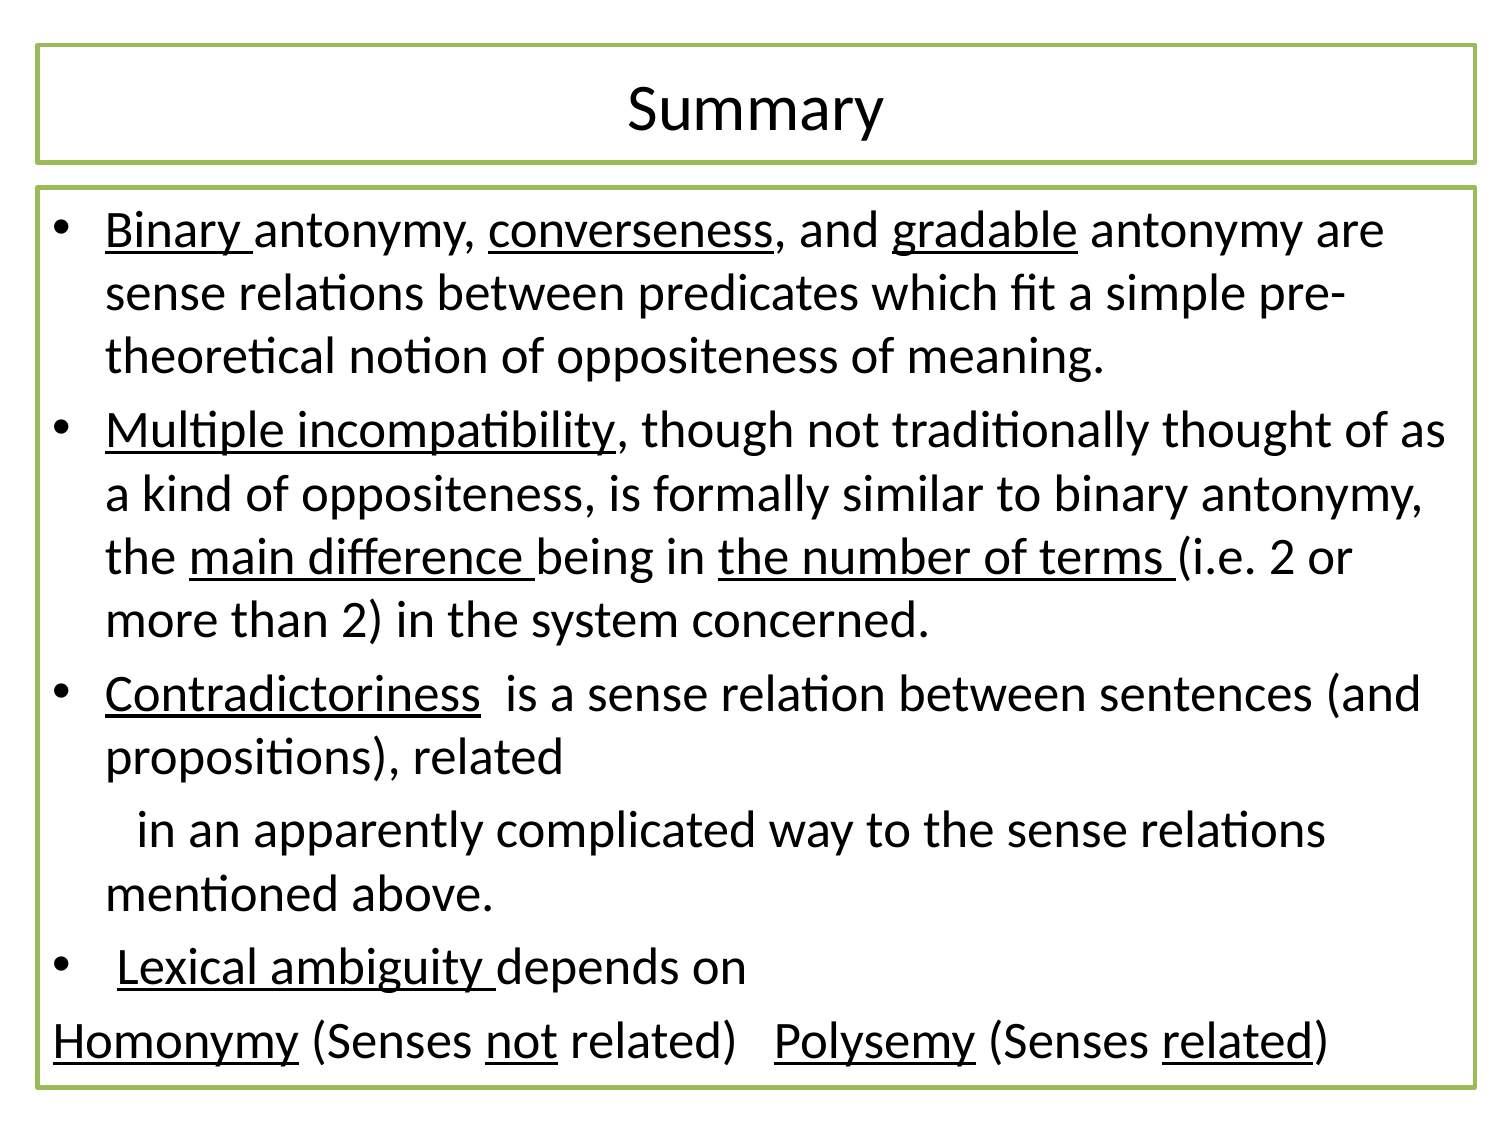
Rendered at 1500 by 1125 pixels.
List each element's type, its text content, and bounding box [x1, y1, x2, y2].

list Binary antonymy, converseness, and gradable antonymy are sense relations between predicates which fit a simple pre-theoretical notion of oppositeness of meaning. Multiple incompatibility, though not traditionally thought of as a kind of oppositeness, is formally similar to binary antonymy, the main difference being in the number of terms (i.e. 2 or more than 2) in the system concerned. Contradictoriness is a sense relation between sentences (and propositions), related in an apparently complicated way to the sense relations mentioned above. Lexical ambiguity depends on Homonymy (Senses not related) Polysemy (Senses related) [35, 185, 1477, 1090]
title Summary [35, 43, 1477, 165]
